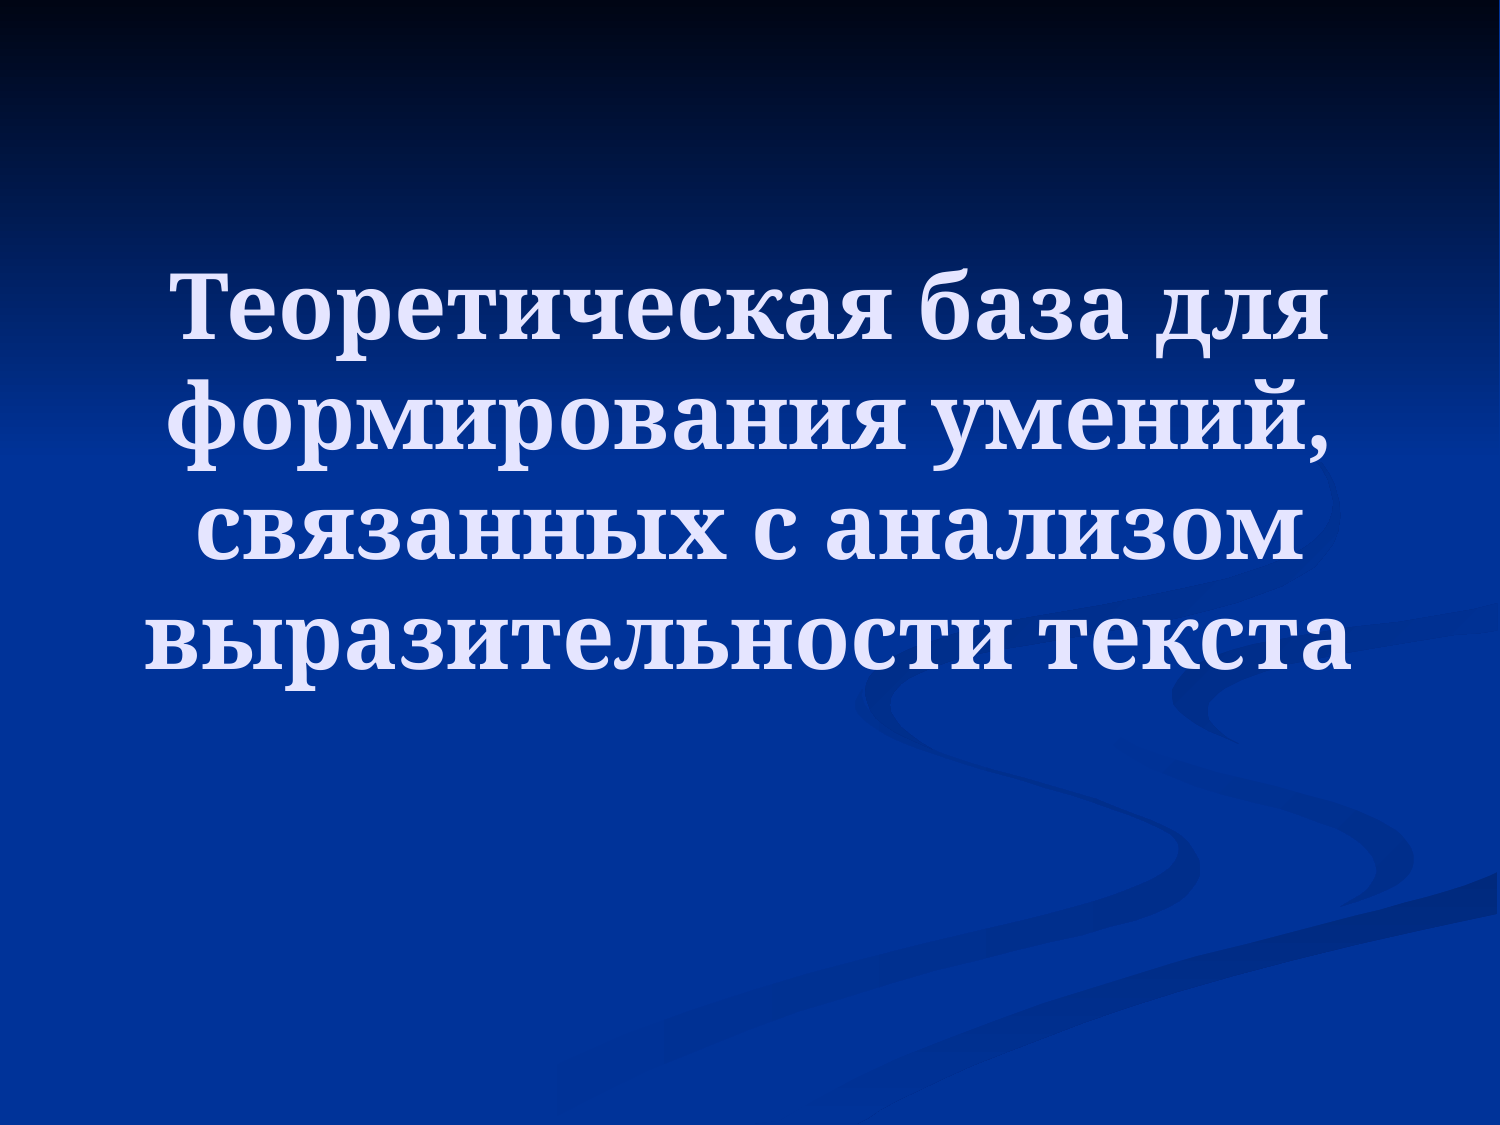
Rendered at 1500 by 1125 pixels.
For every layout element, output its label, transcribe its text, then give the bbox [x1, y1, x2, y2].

title Теоретическая база для формирования умений, связанных с анализом выразительности текста [74, 113, 1426, 823]
